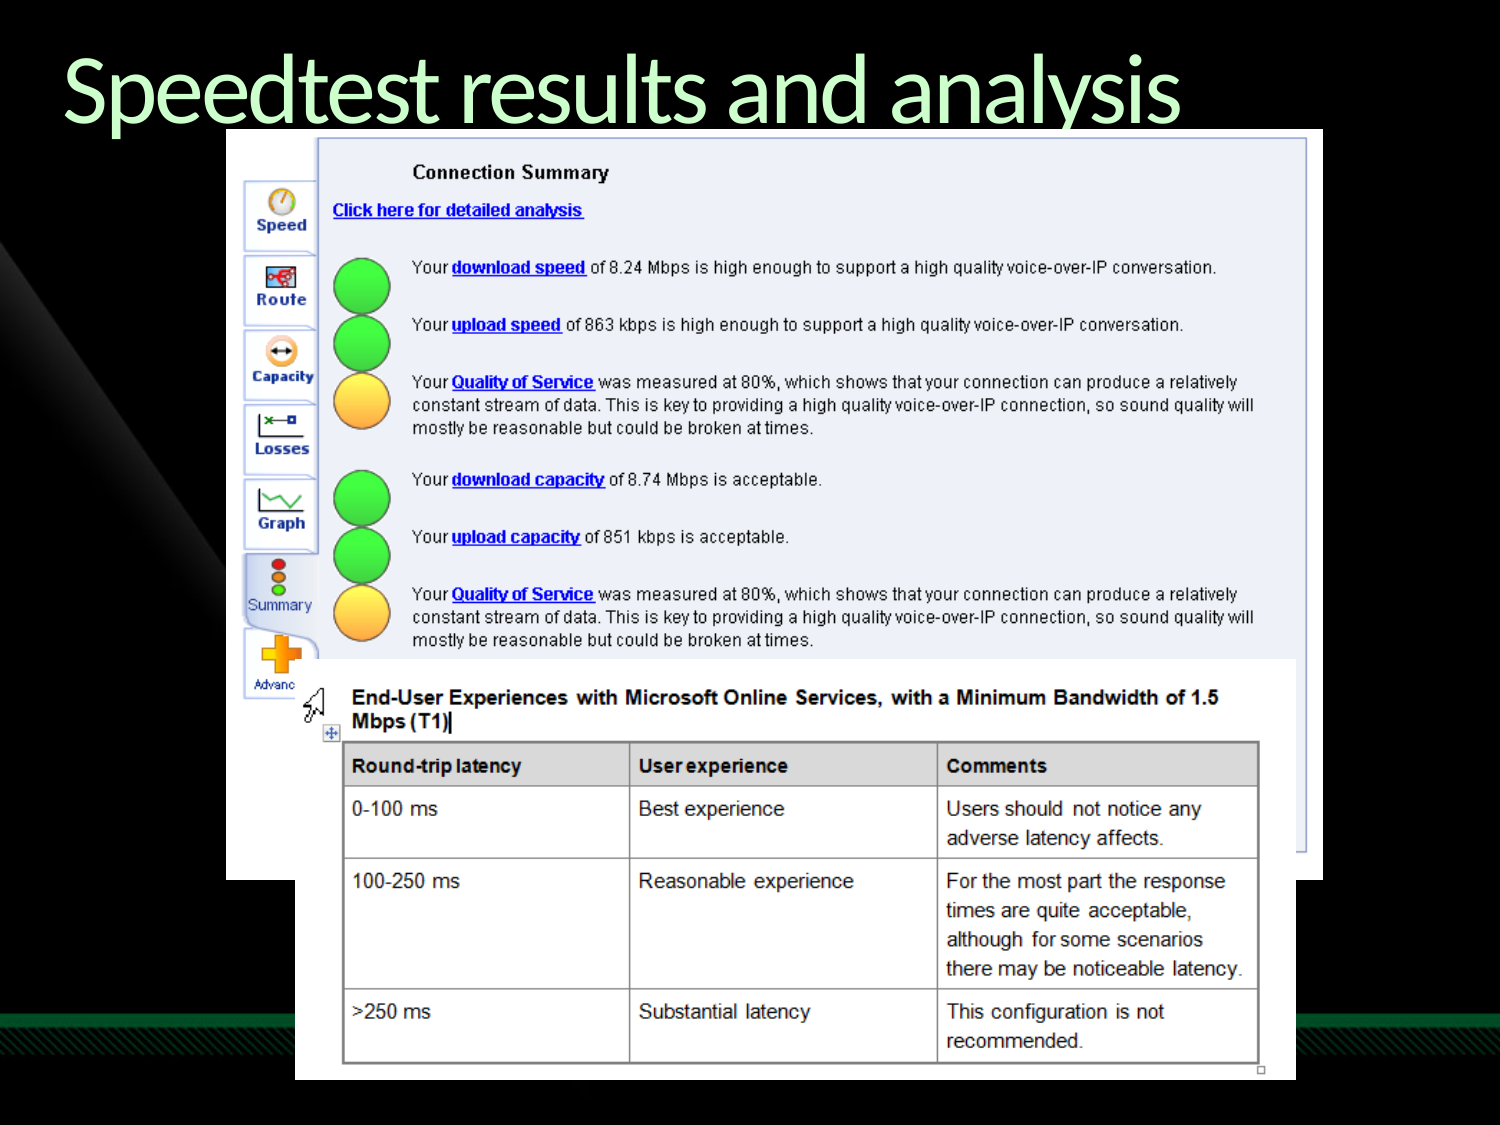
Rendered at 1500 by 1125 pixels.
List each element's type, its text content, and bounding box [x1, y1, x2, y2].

title Speedtest results and analysis [62, 37, 1438, 147]
picture [0, 0, 1500, 1125]
